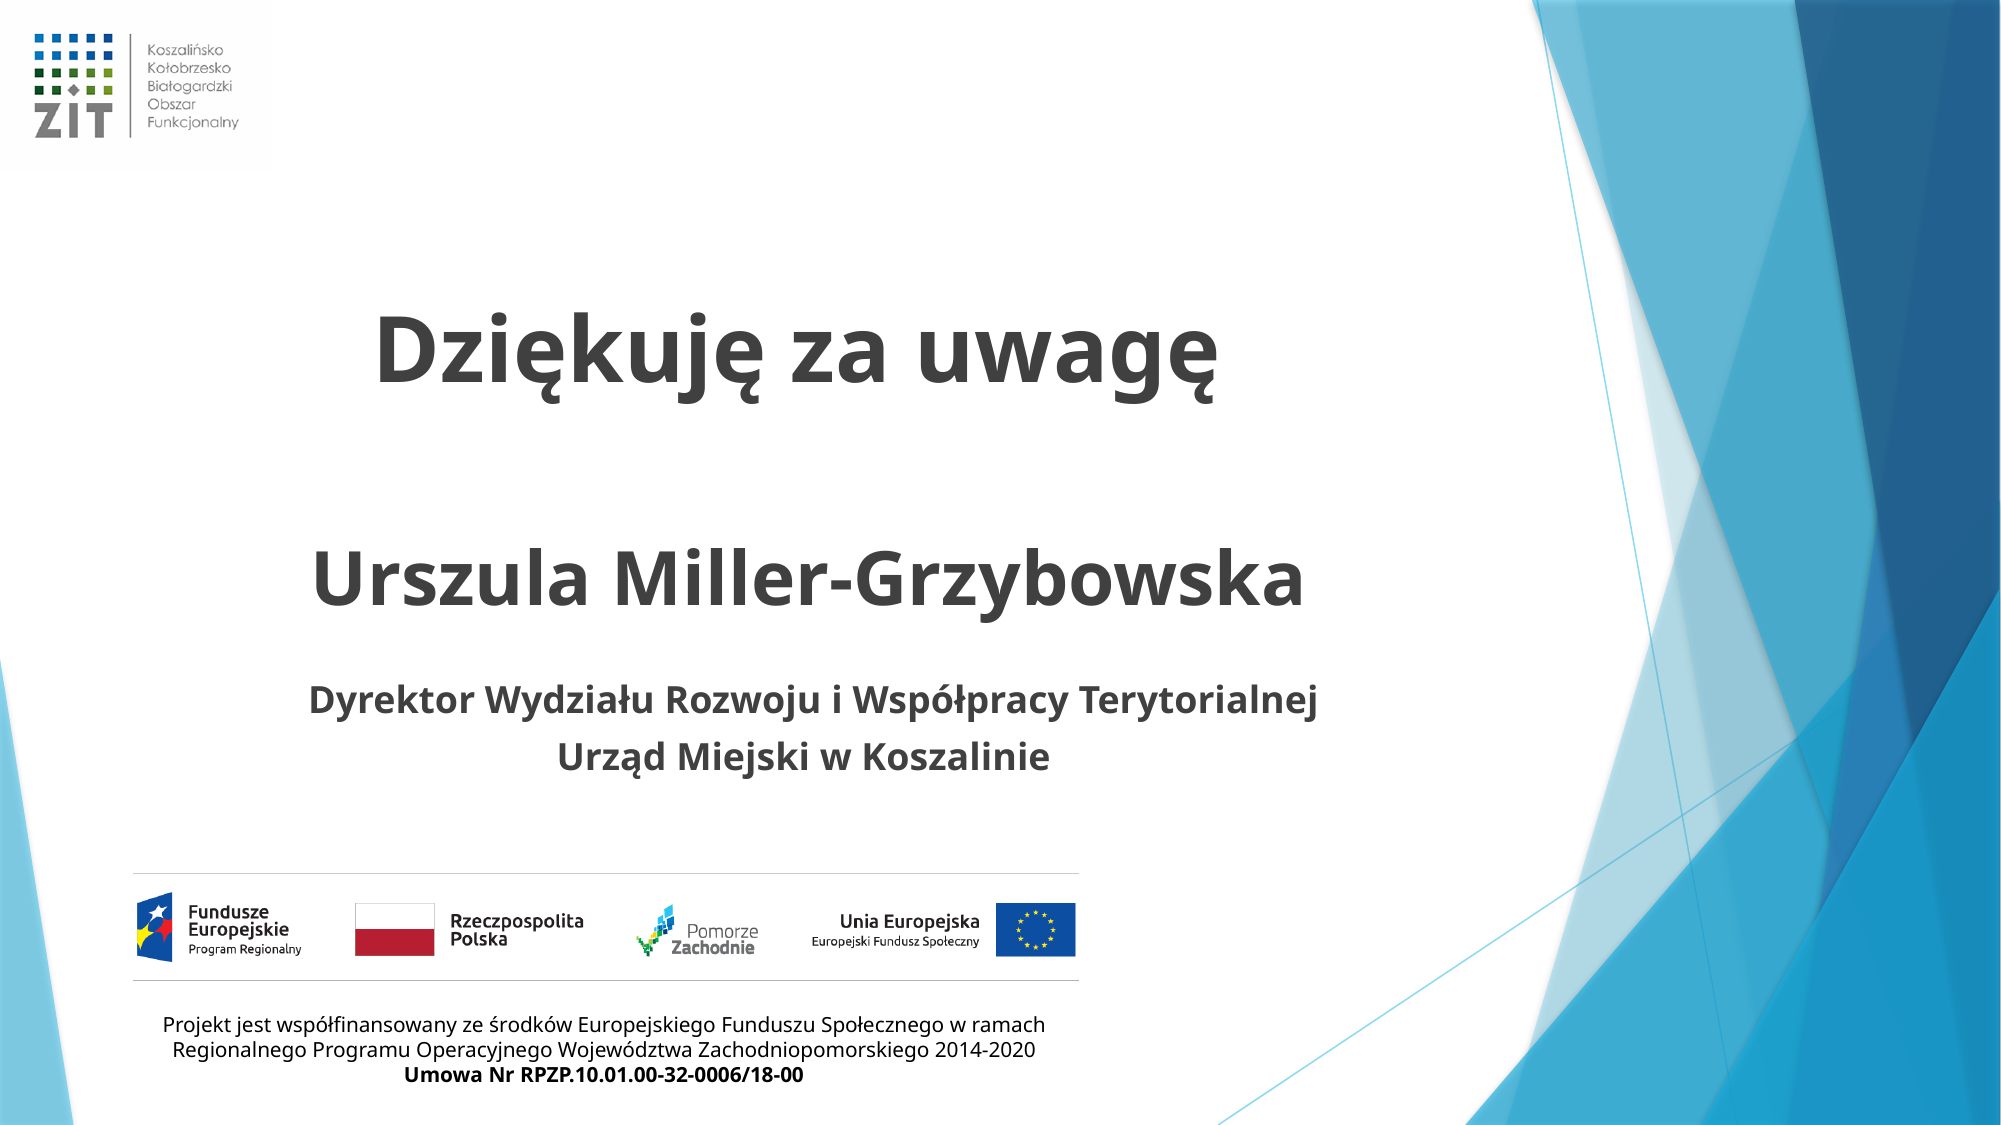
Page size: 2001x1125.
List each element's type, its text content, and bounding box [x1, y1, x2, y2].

text_box Projekt jest współfinansowany ze środków Europejskiego Funduszu Społecznego w ramach Regionalnego Programu Operacyjnego Województwa Zachodniopomorskiego 2014-2020 Umowa Nr RPZP.10.01.00-32-0006/18-00 [103, 1003, 1104, 1094]
picture [0, 0, 273, 172]
list Dziękuję za uwagę Urszula Miller-Grzybowska Dyrektor Wydziału Rozwoju i Współpracy Terytorialnej Urząd Miejski w Koszalinie [103, 170, 1514, 844]
picture [132, 872, 1079, 981]
